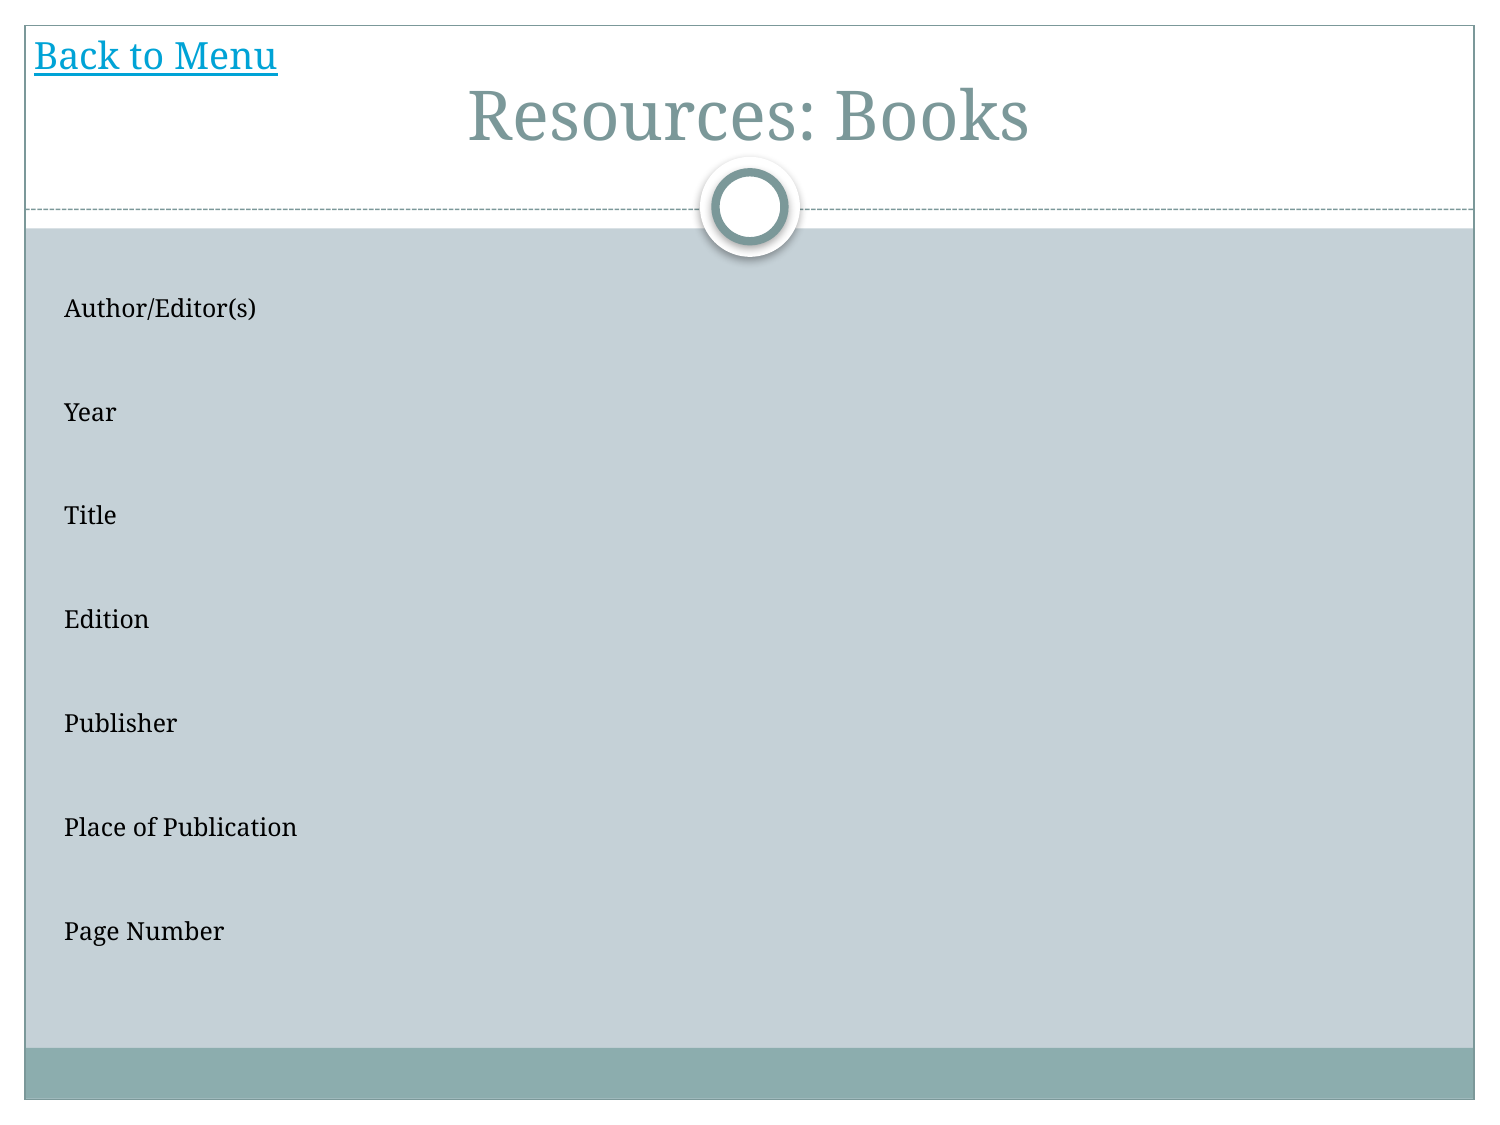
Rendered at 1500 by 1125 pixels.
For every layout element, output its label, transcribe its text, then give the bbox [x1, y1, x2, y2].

text_box Back to Menu [19, 24, 293, 91]
list Author/Editor(s) Year Title Edition Publisher Place of Publication Page Number [49, 250, 1445, 1001]
title Resources: Books [49, 37, 1450, 162]
